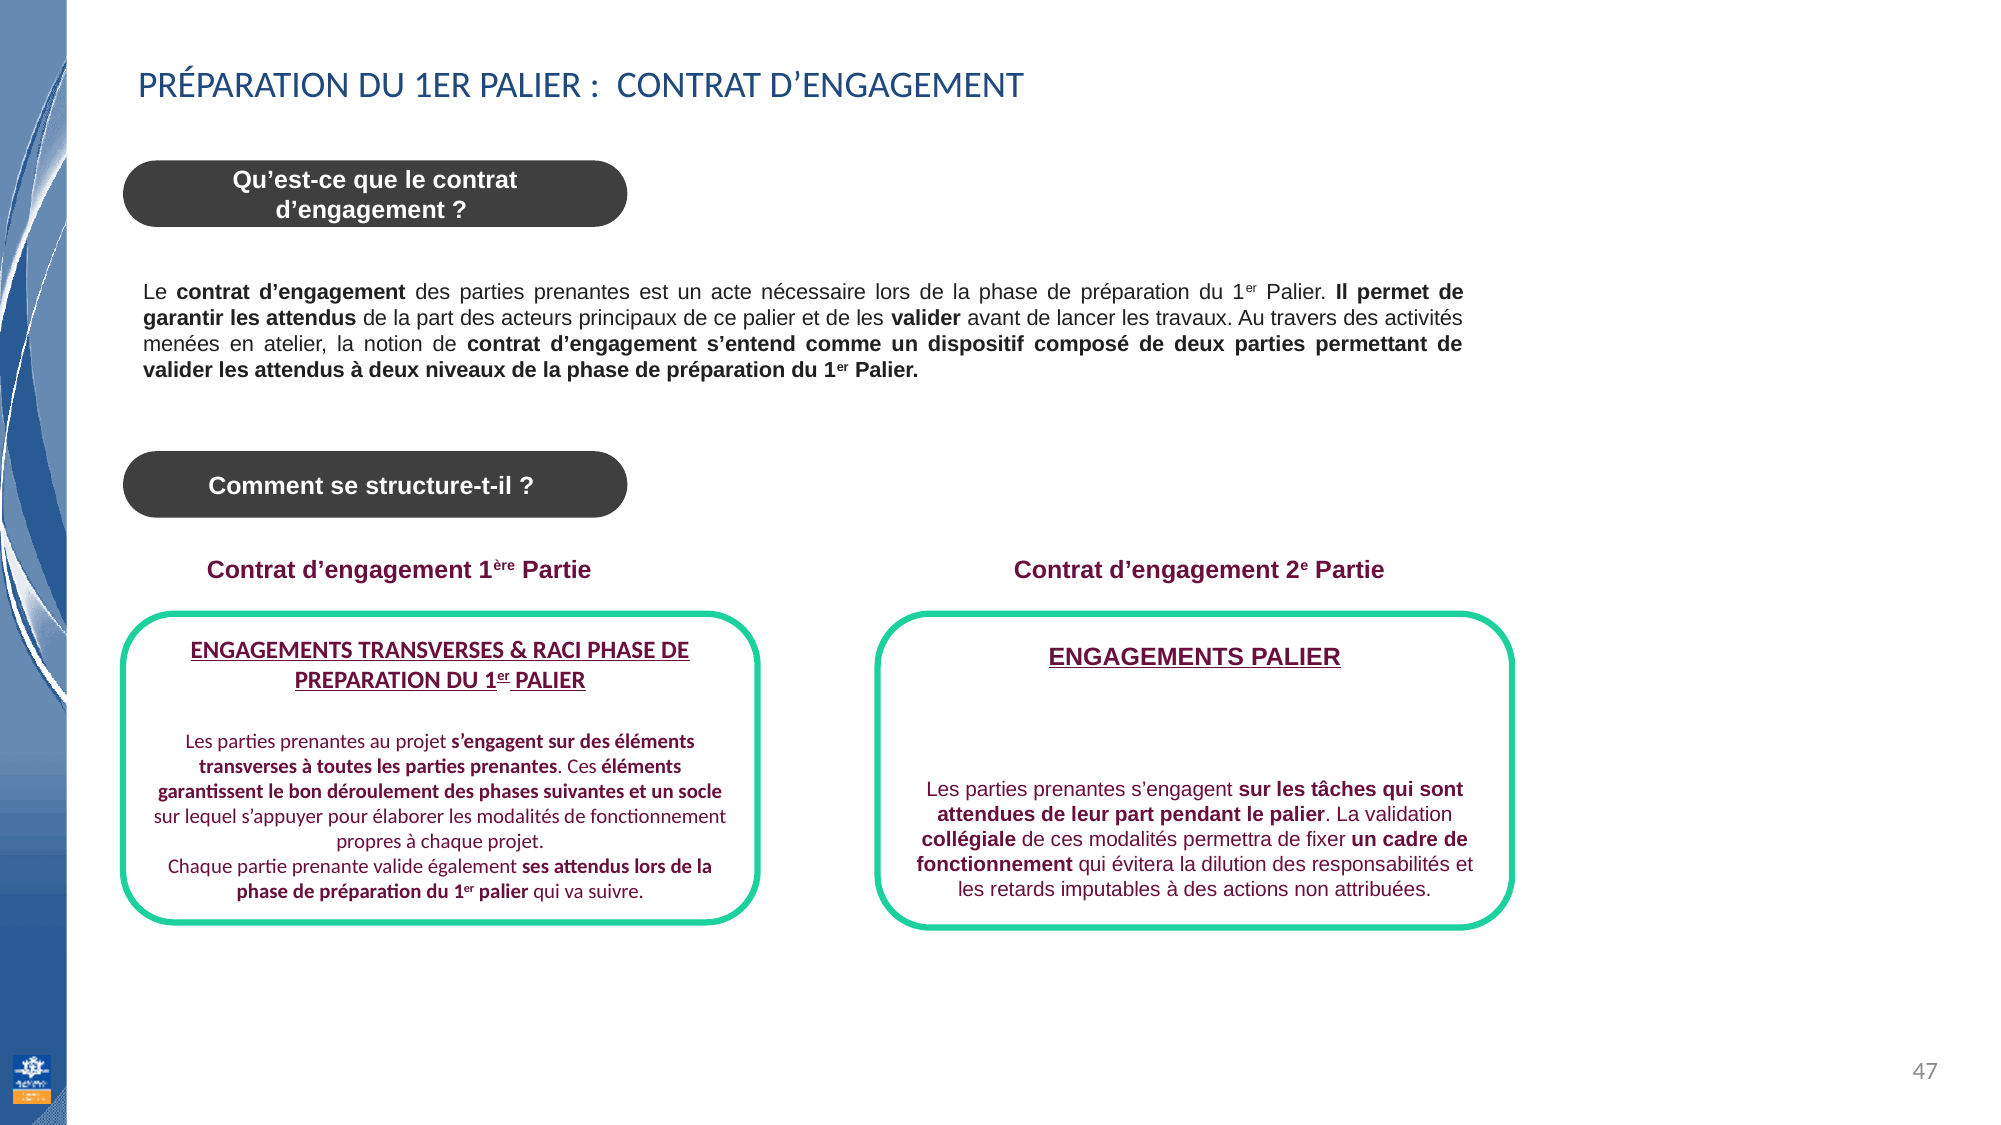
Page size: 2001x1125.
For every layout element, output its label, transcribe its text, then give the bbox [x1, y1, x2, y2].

text_box Qu’est-ce que le contrat d’engagement ? [123, 160, 628, 227]
text_box Contrat d’engagement 2e Partie [971, 545, 1428, 591]
text_box Comment se structure-t-il ? [123, 451, 628, 518]
slide_number 47 [1883, 1039, 1954, 1100]
text_box Contrat d’engagement 1ère Partie [171, 545, 628, 591]
text_box Le contrat d’engagement des parties prenantes est un acte nécessaire lors de la phase de préparation du 1er Palier. Il permet de garantir les attendus de la part des acteurs principaux de ce palier et de les valider avant de lancer les travaux. Au travers des activités menées en atelier, la notion de contrat d’engagement s’entend comme un dispositif composé de deux parties permettant de valider les attendus à deux niveaux de la phase de préparation du 1er Palier. [128, 270, 1479, 390]
picture [13, 1055, 51, 1104]
text_box ENGAGEMENTS PALIER Les parties prenantes s’engagent sur les tâches qui sont attendues de leur part pendant le palier. La validation collégiale de ces modalités permettra de fixer un cadre de fonctionnement qui évitera la dilution des responsabilités et les retards imputables à des actions non attribuées. [877, 613, 1513, 928]
text_box ENGAGEMENTS TRANSVERSES & RACI PHASE DE PREPARATION DU 1er PALIER Les parties prenantes au projet s’engagent sur des éléments transverses à toutes les parties prenantes. Ces éléments garantissent le bon déroulement des phases suivantes et un socle sur lequel s’appuyer pour élaborer les modalités de fonctionnement propres à chaque projet. Chaque partie prenante valide également ses attendus lors de la phase de préparation du 1er palier qui va suivre. [120, 611, 760, 925]
text_box Préparation du 1er Palier : Contrat d’engagement [123, 45, 1474, 126]
